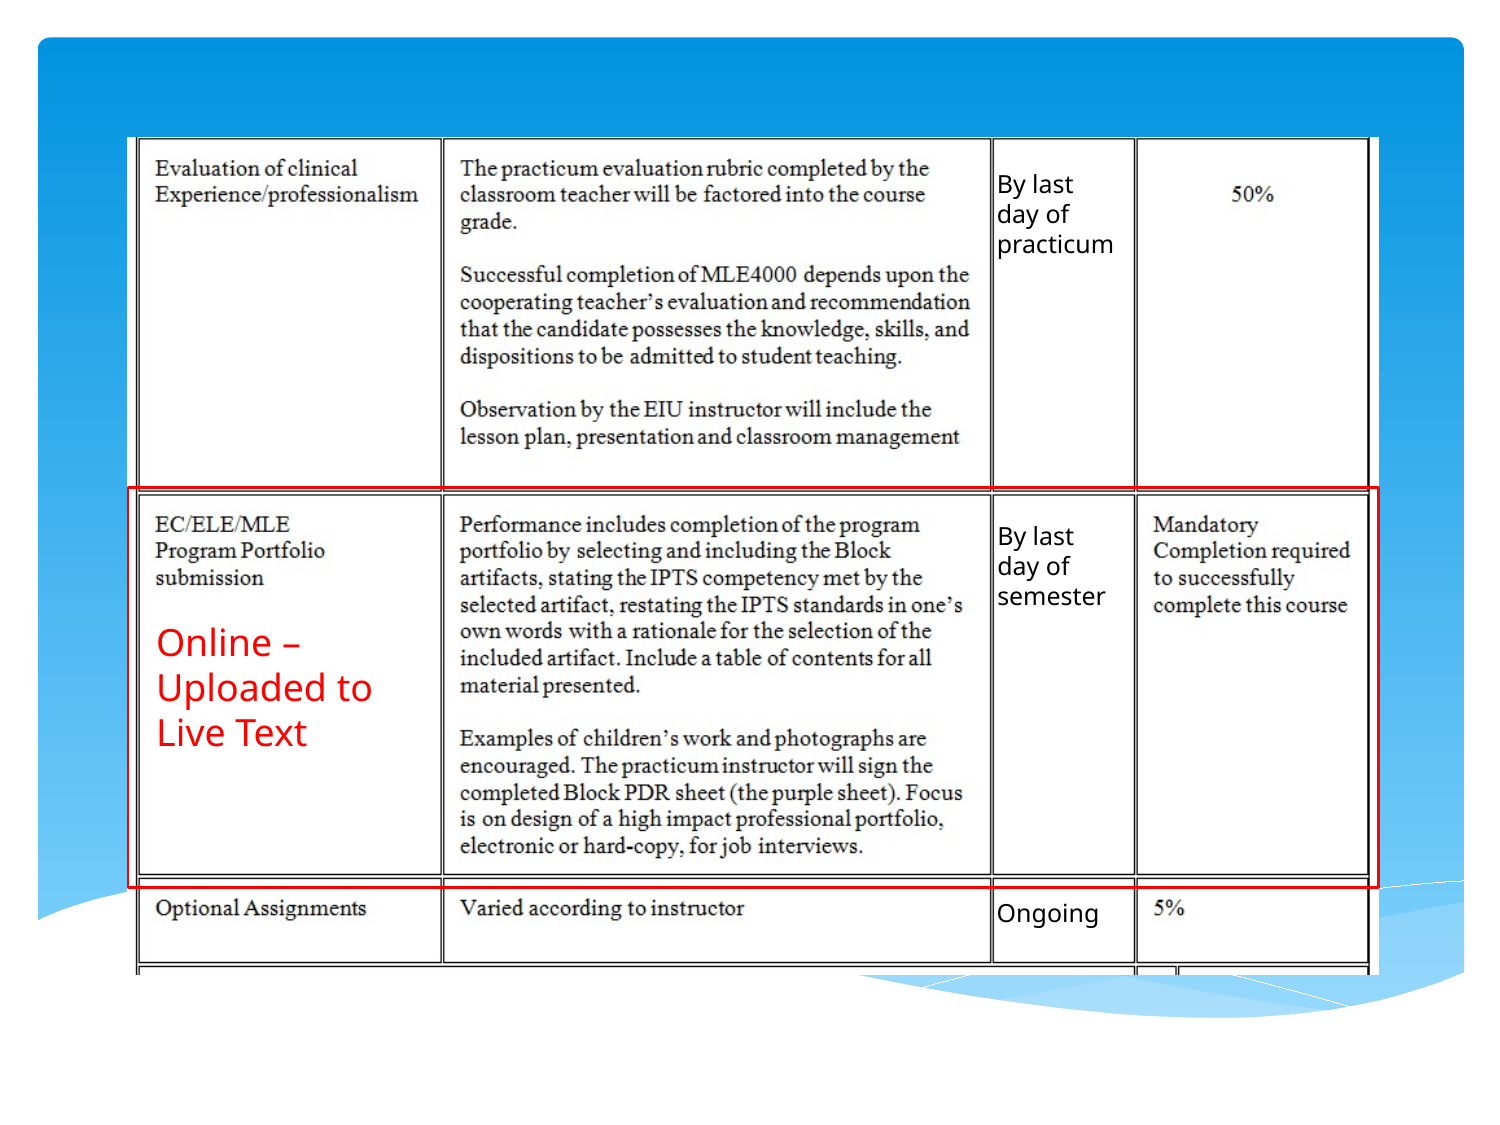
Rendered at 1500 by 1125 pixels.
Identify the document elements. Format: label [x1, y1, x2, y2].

picture [127, 138, 1379, 976]
